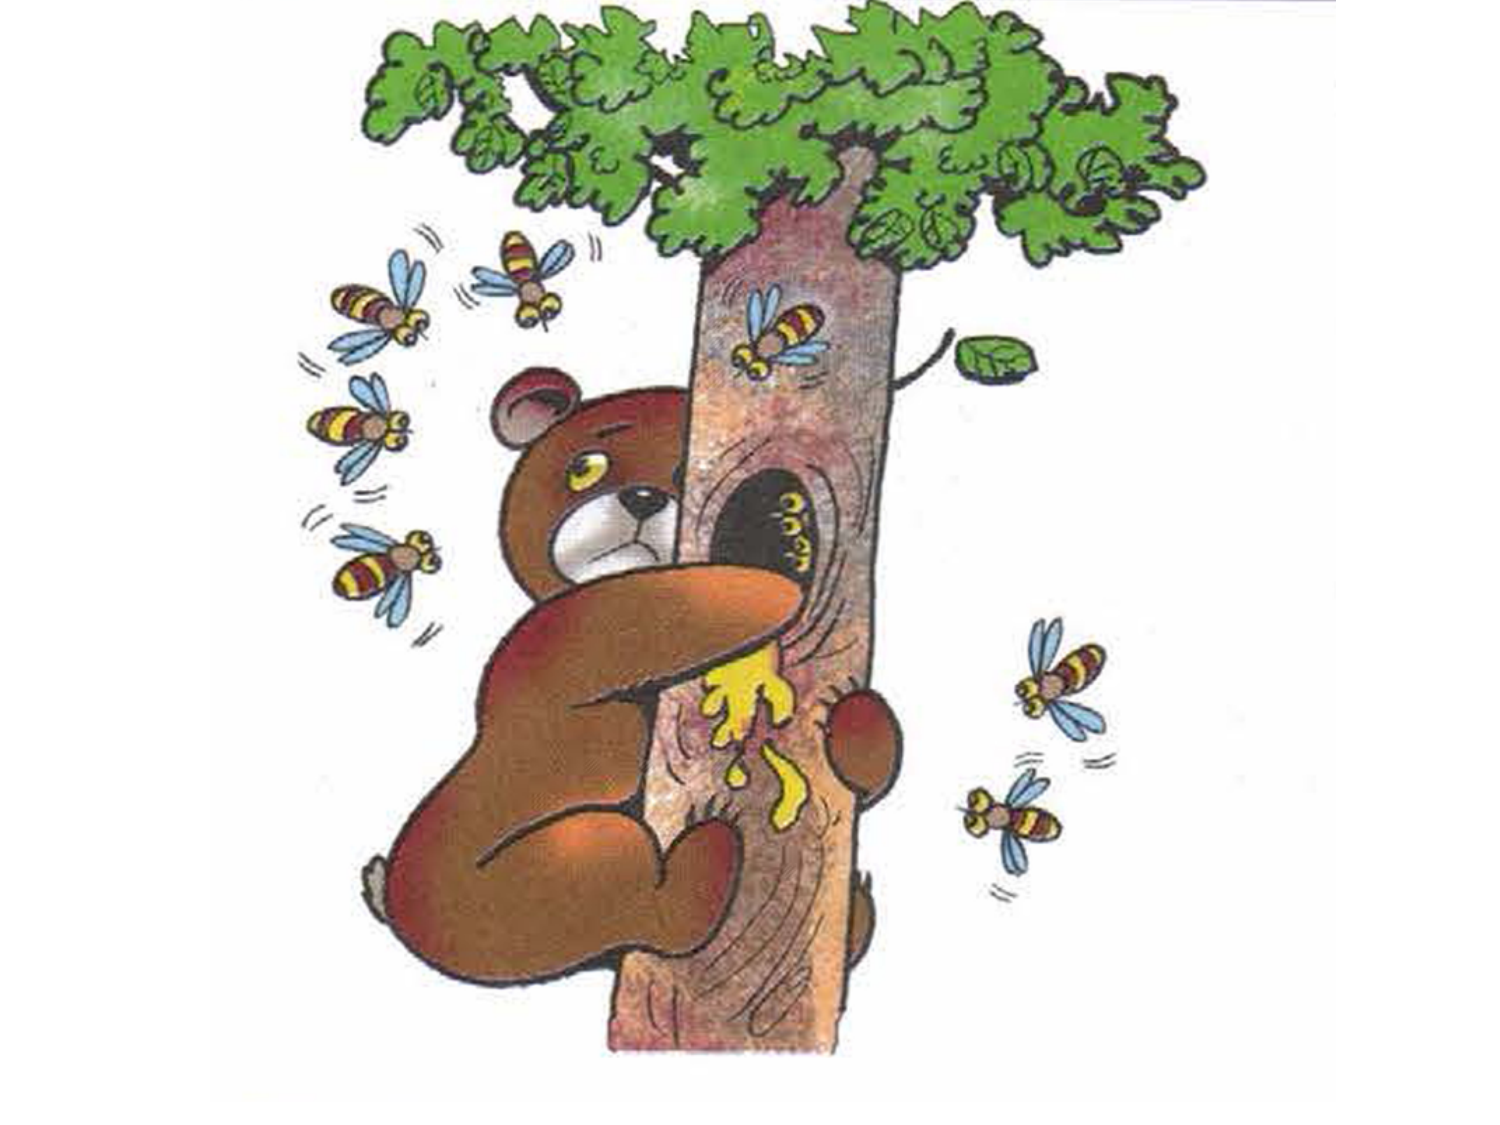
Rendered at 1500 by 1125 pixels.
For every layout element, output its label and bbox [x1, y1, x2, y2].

picture [210, 0, 1337, 1102]
